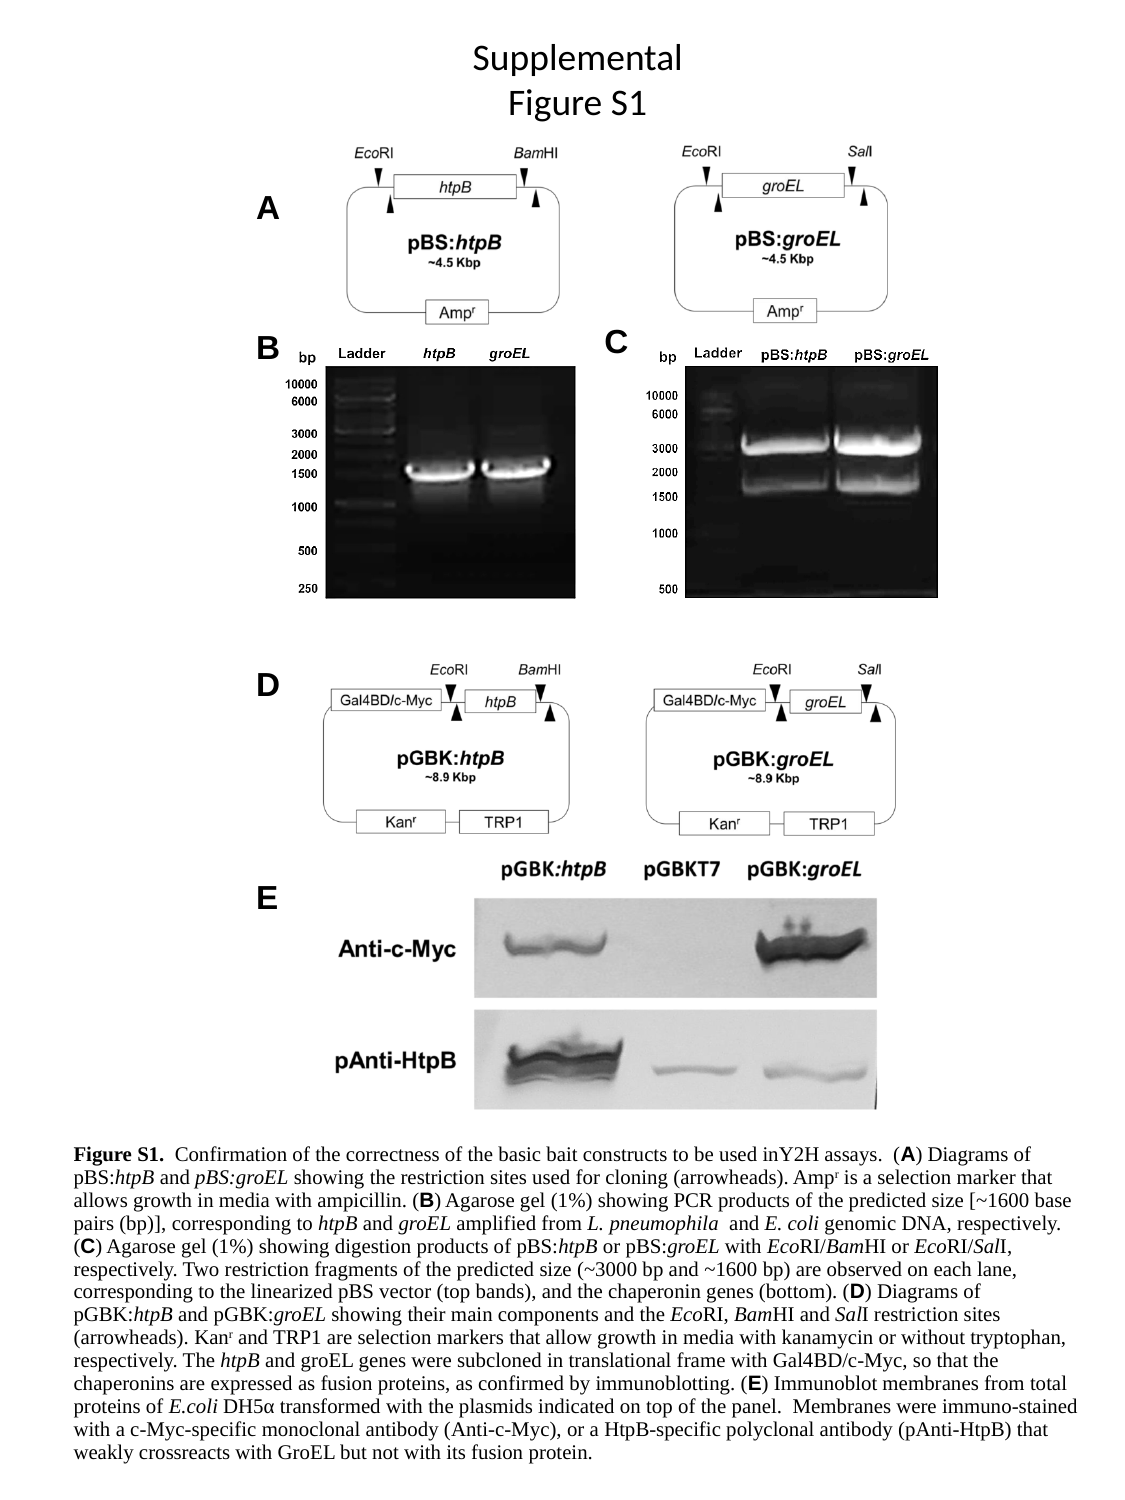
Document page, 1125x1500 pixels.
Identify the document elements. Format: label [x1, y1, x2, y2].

text_box [58, 25, 1098, 1475]
